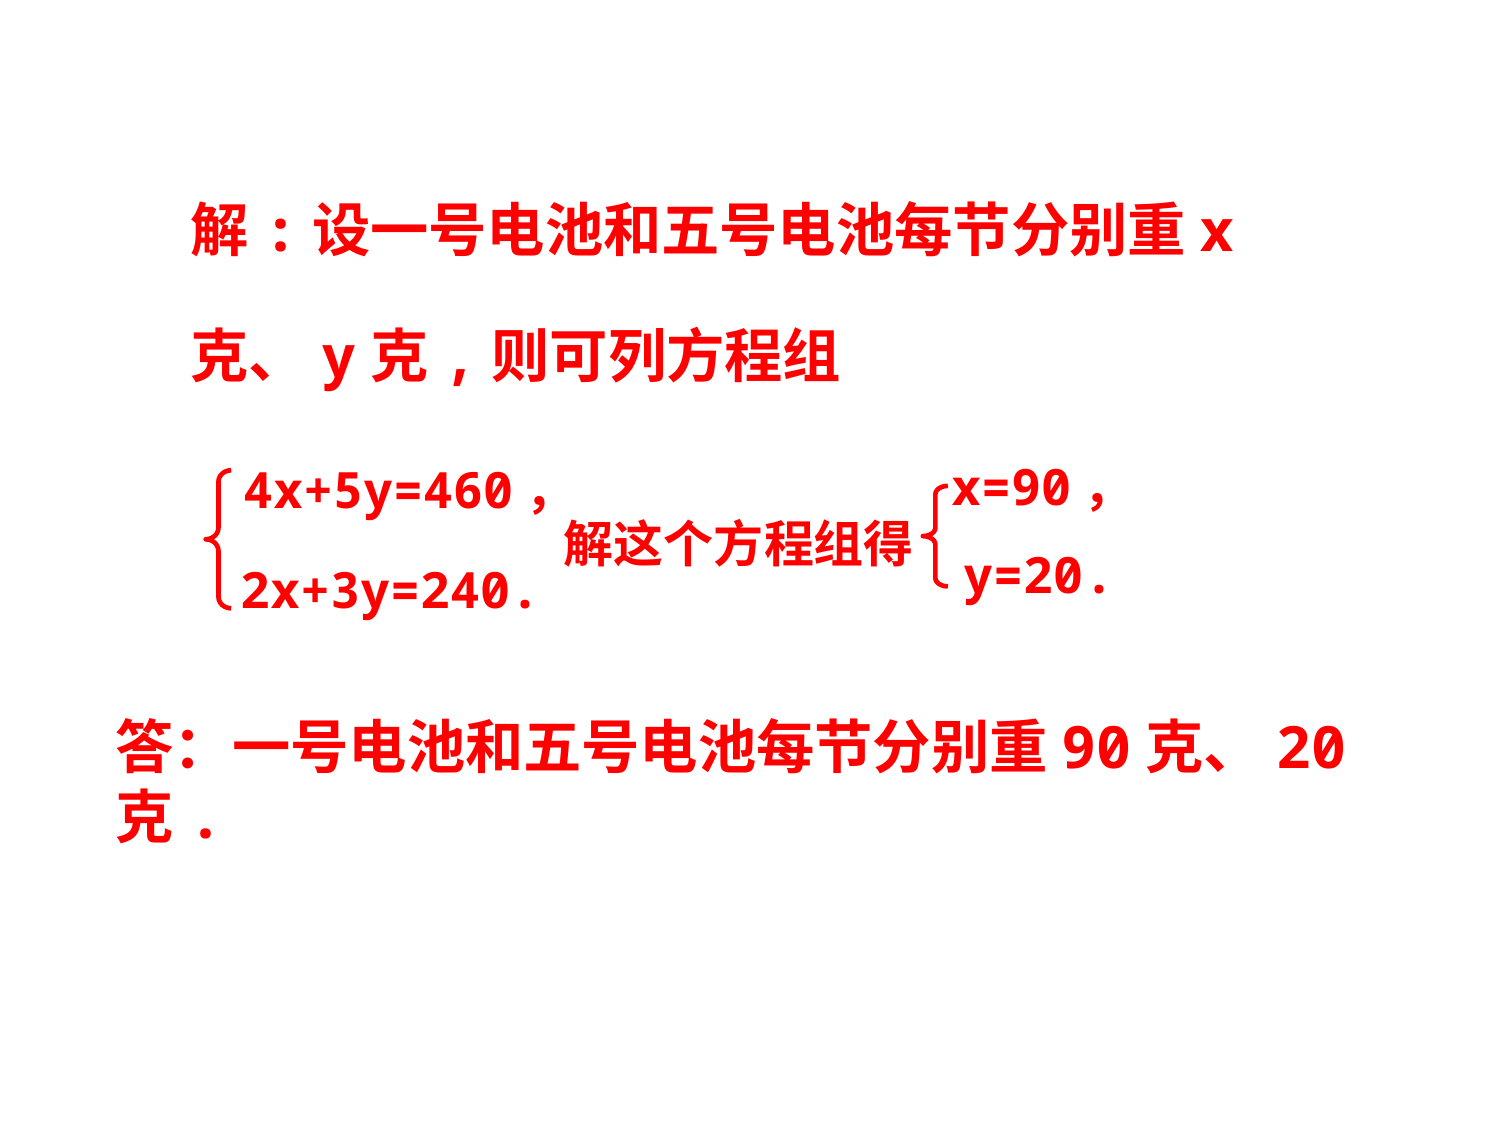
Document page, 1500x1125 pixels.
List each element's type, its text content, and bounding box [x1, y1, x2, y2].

text_box [205, 470, 232, 607]
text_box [922, 448, 1237, 612]
text_box 2x+3y=240. [225, 551, 767, 626]
text_box 解这个方程组得 [549, 505, 917, 580]
text_box 4x+5y=460， [228, 451, 664, 526]
text_box 答：一号电池和五号电池每节分别重90克、20克. [101, 702, 1418, 858]
text_box 解:设一号电池和五号电池每节分别重x克、y克,则可列方程组 [176, 129, 1255, 397]
